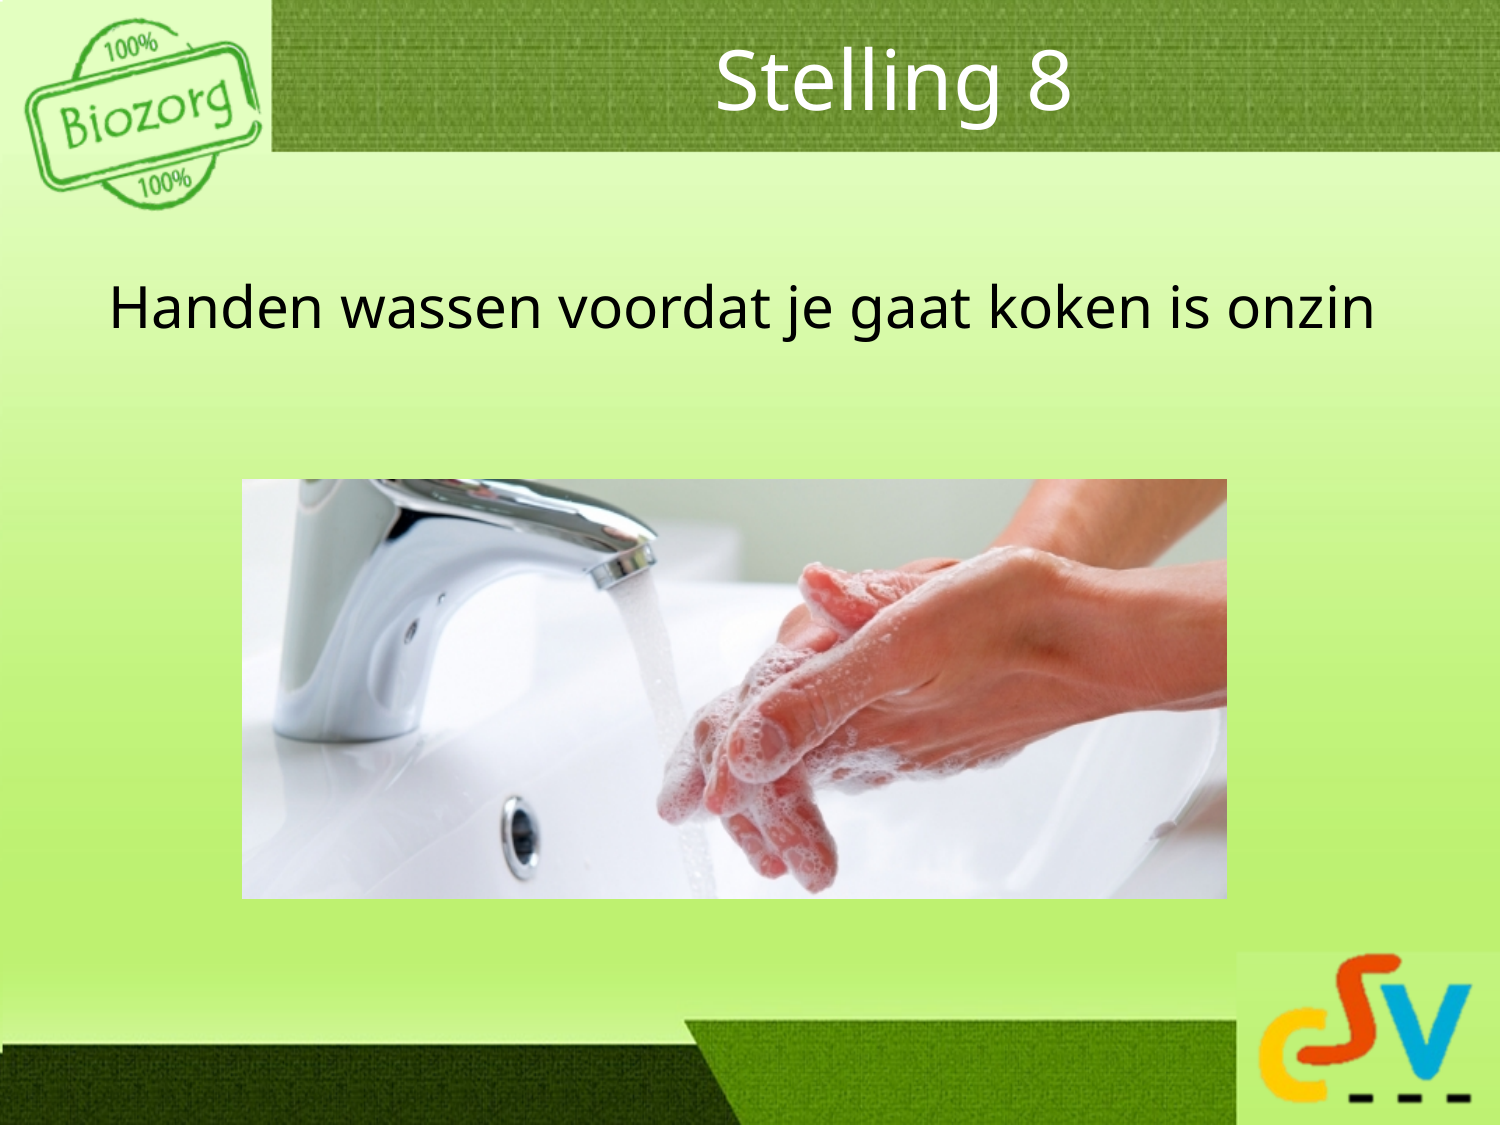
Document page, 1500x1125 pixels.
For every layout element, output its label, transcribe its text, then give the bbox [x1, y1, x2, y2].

list Handen wassen voordat je gaat koken is onzin [75, 262, 1425, 1005]
picture [0, 0, 1500, 1125]
title Stelling 8 [230, 19, 1500, 135]
